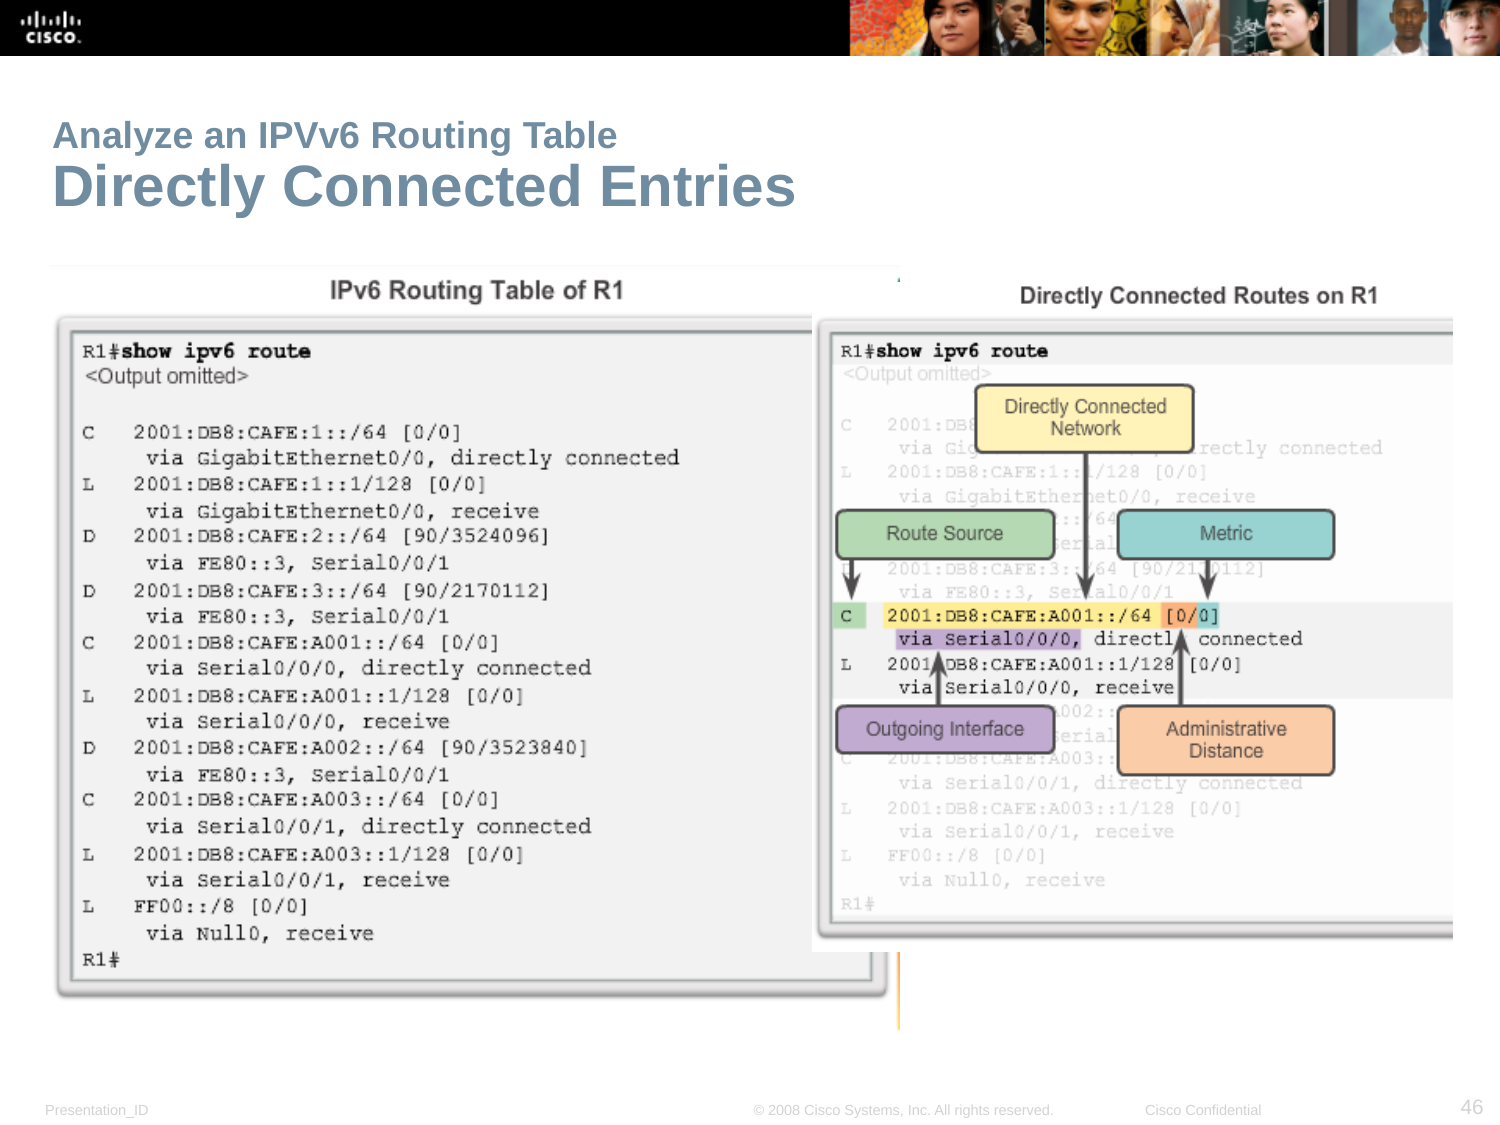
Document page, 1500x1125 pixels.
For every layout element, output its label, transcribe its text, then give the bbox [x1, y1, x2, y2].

picture [49, 265, 1453, 1036]
picture [0, 0, 1500, 56]
title Analyze an IPVv6 Routing Table Directly Connected Entries [38, 80, 1426, 227]
